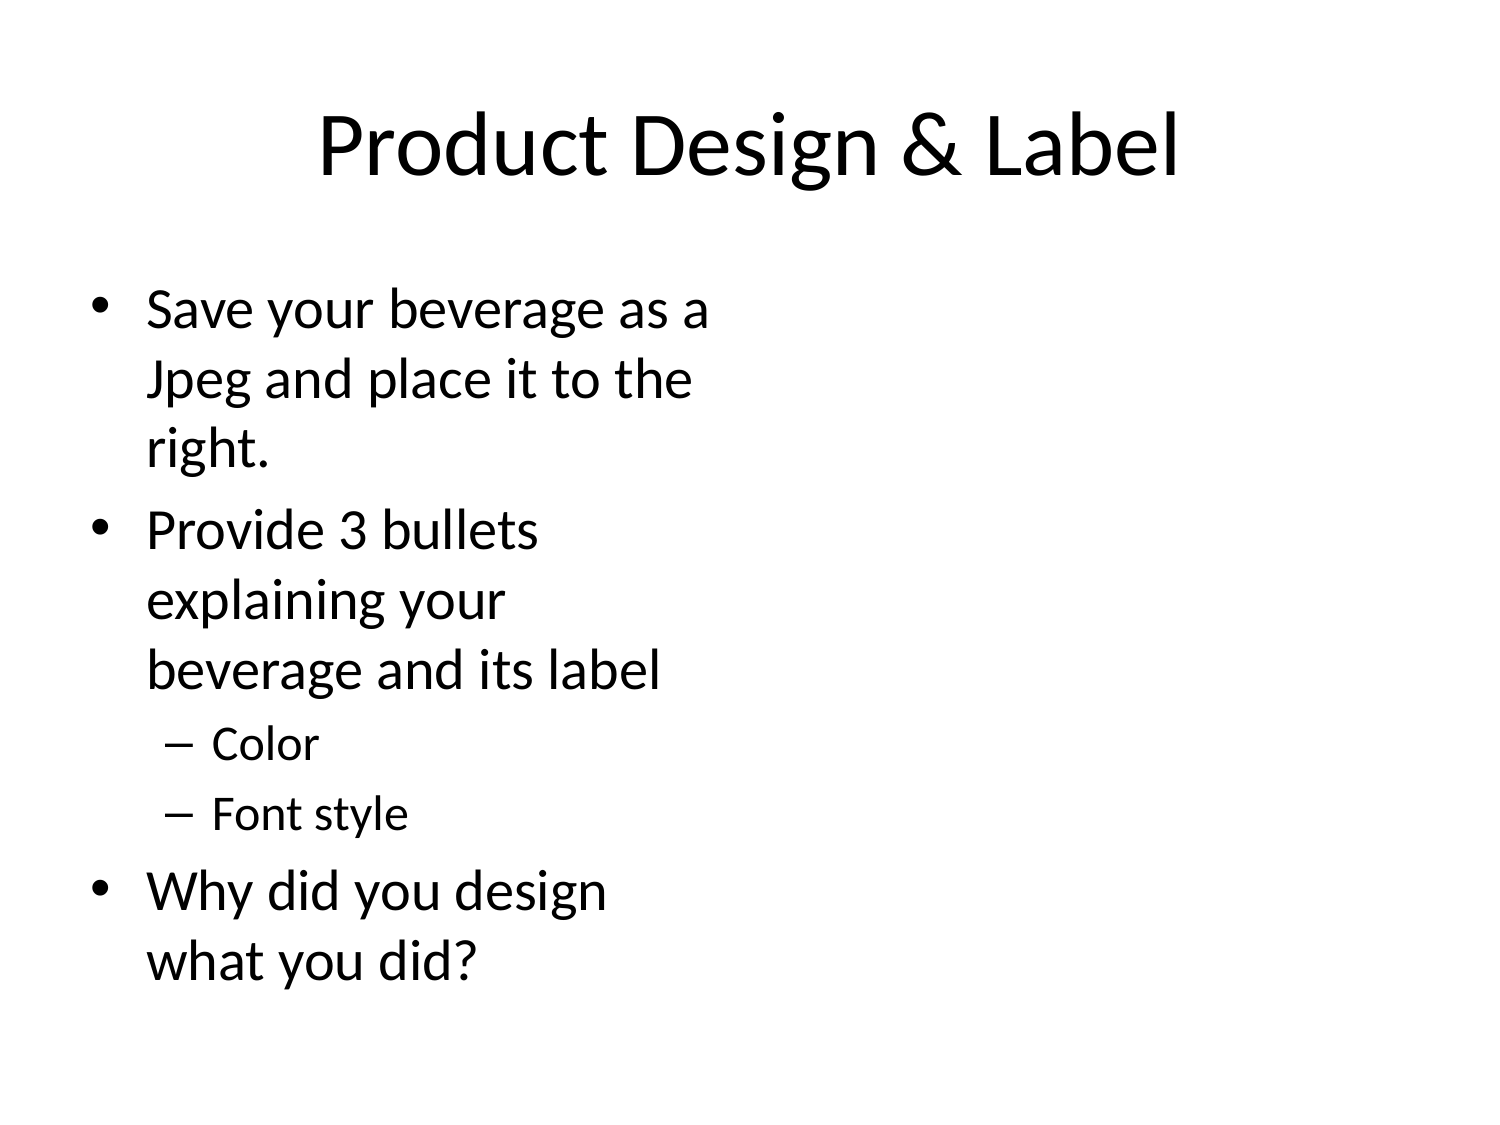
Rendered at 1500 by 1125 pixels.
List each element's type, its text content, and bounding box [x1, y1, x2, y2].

title Product Design & Label [75, 45, 1425, 233]
list Save your beverage as a Jpeg and place it to the right. Provide 3 bullets explaining your beverage and its label Color Font style Why did you design what you did? [75, 262, 738, 1005]
